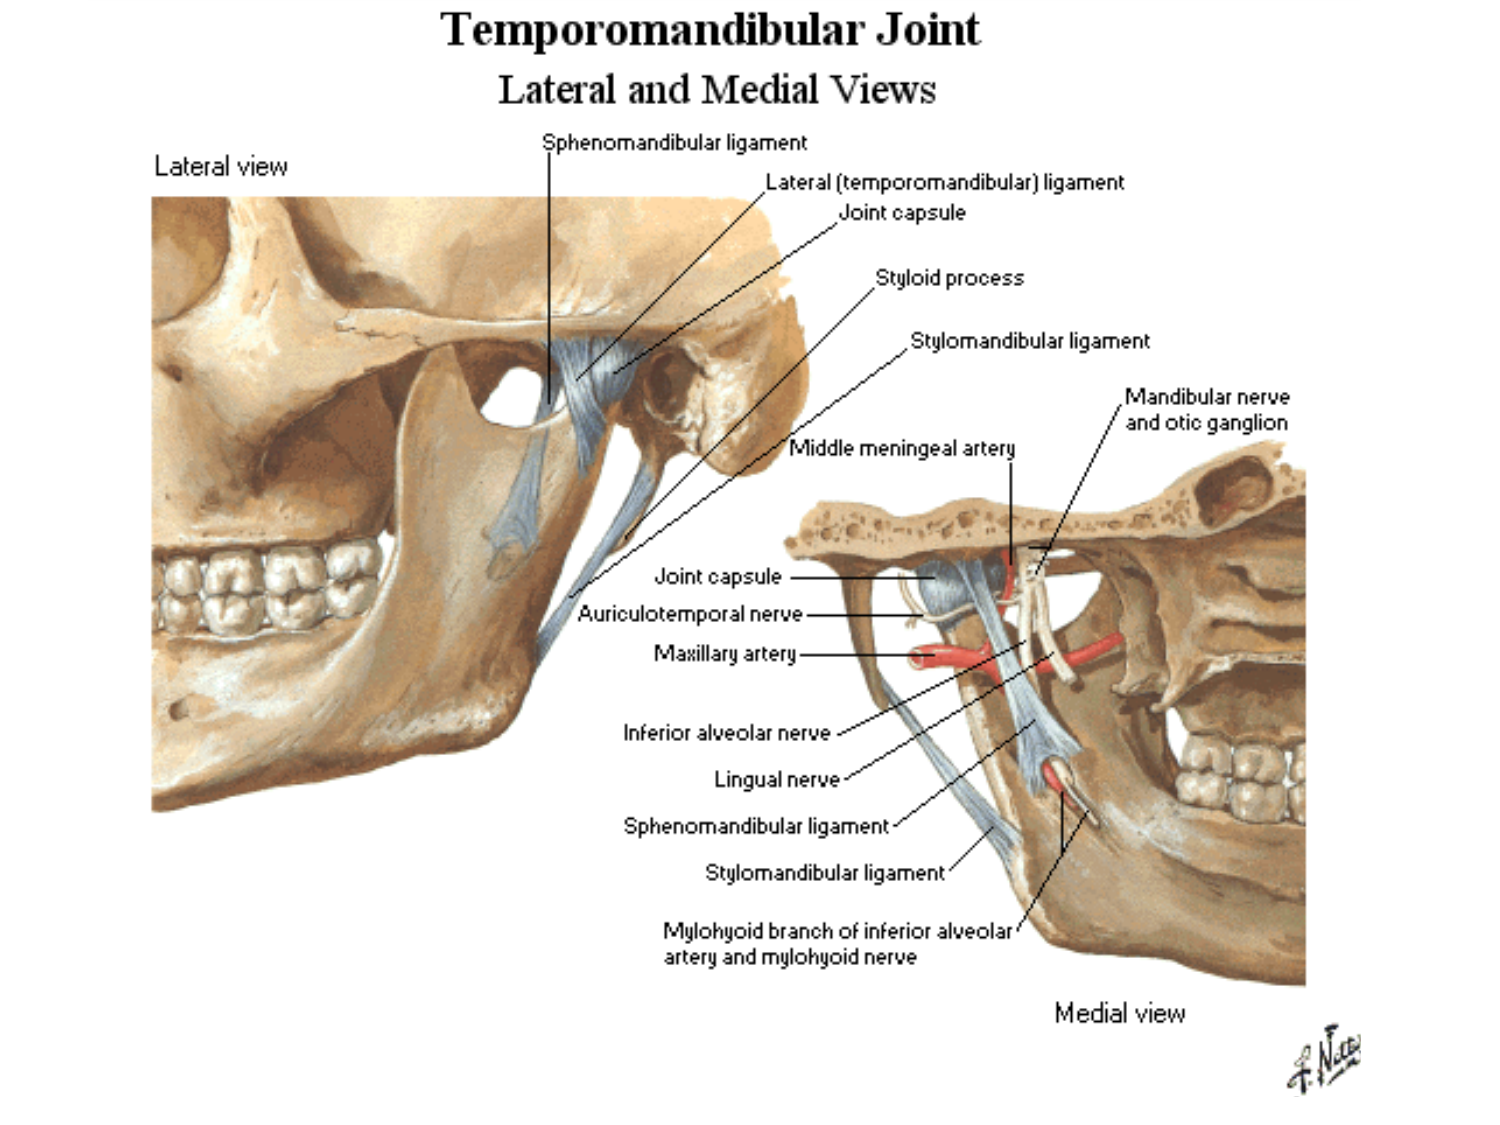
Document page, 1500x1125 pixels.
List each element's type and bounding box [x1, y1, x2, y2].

picture [88, 0, 1361, 1097]
